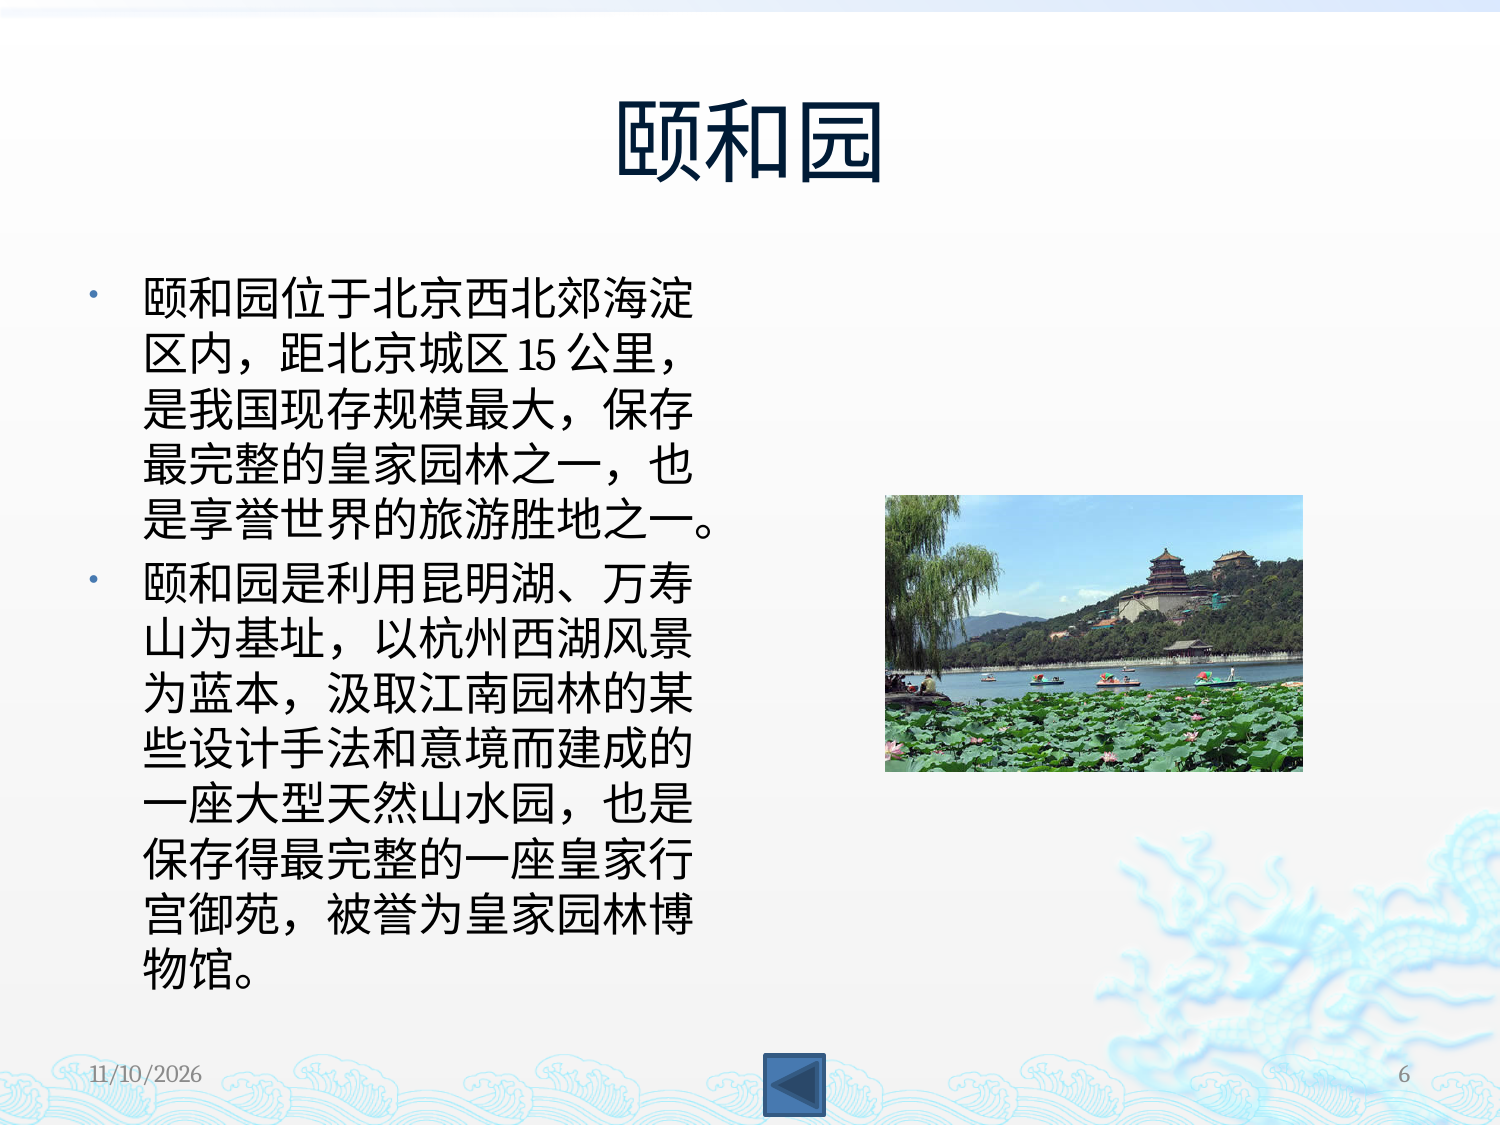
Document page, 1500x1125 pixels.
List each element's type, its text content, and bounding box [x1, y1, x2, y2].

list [884, 494, 1303, 773]
title 颐和园 [75, 45, 1425, 233]
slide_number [75, 1042, 425, 1103]
slide_number 6 [1074, 1042, 1425, 1103]
text_box [763, 1053, 826, 1117]
list 颐和园位于北京西北郊海淀区内，距北京城区15公里，是我国现存规模最大，保存最完整的皇家园林之一，也是享誉世界的旅游胜地之一。 颐和园是利用昆明湖、万寿山为基址，以杭州西湖风景为蓝本，汲取江南园林的某些设计手法和意境而建成的一座大型天然山水园，也是保存得最完整的一座皇家行宫御苑，被誉为皇家园林博物馆。 [75, 262, 738, 1005]
